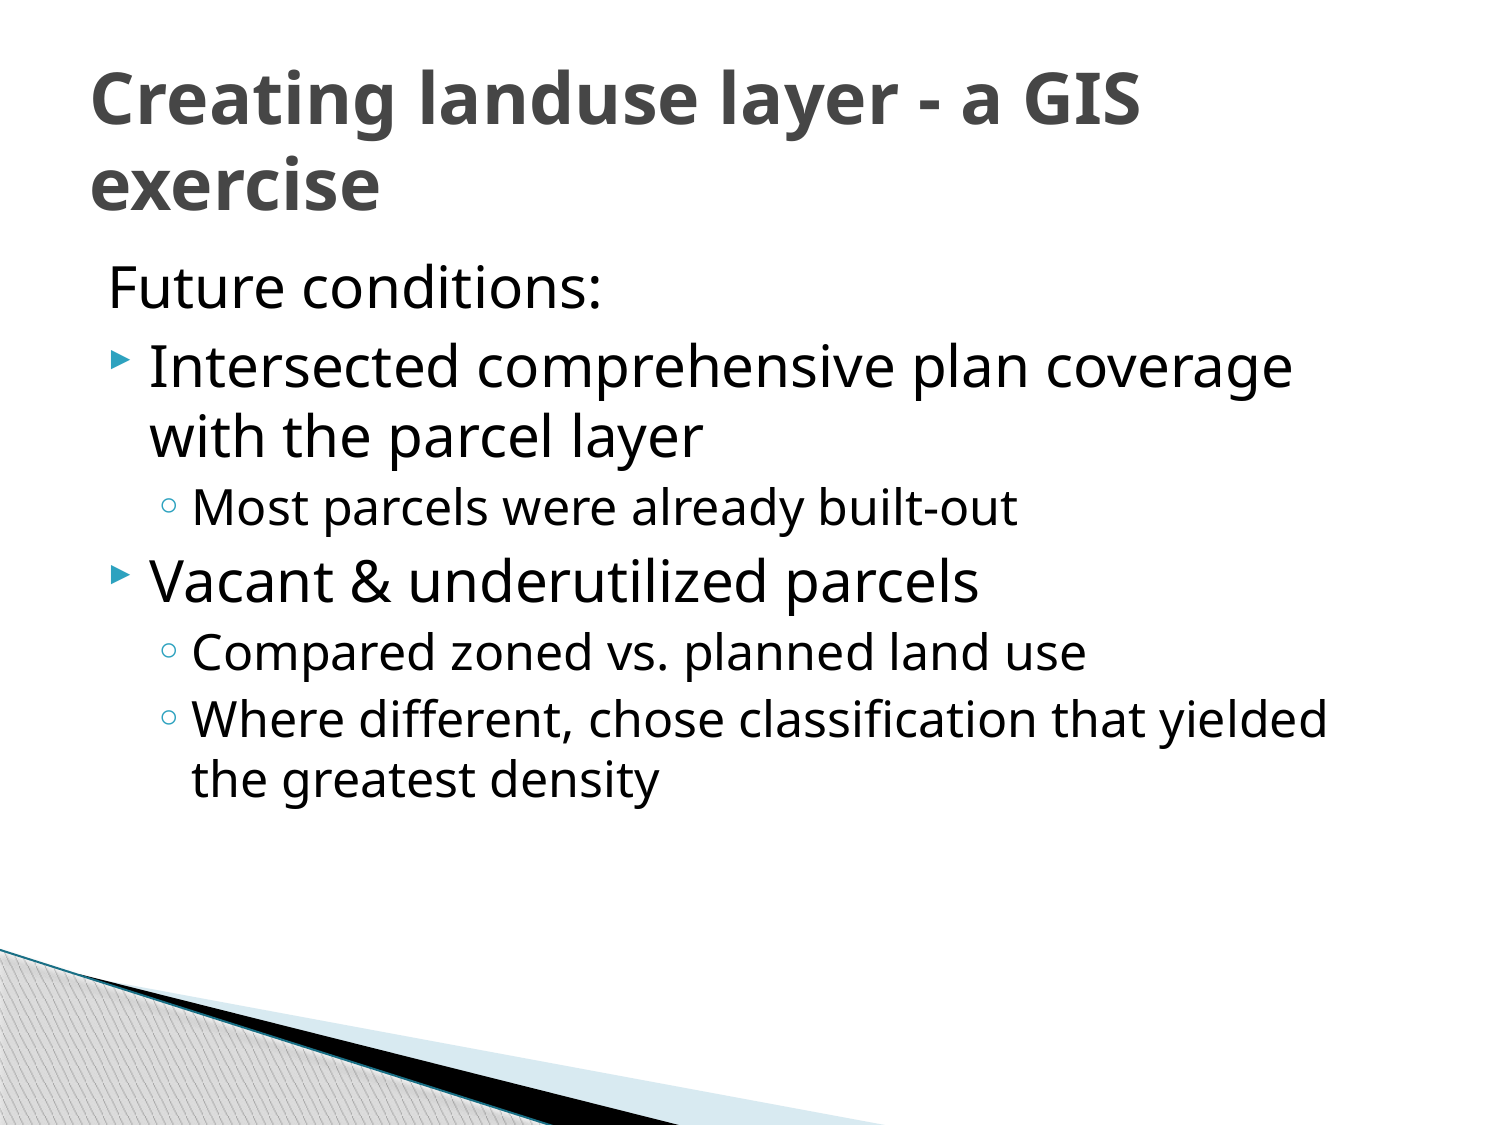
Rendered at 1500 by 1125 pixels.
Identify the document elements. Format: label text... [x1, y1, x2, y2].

title Creating landuse layer - a GIS exercise [75, 45, 1425, 233]
list Future conditions: Intersected comprehensive plan coverage with the parcel layer Most parcels were already built-out Vacant & underutilized parcels Compared zoned vs. planned land use Where different, chose classification that yielded the greatest density [75, 243, 1425, 986]
